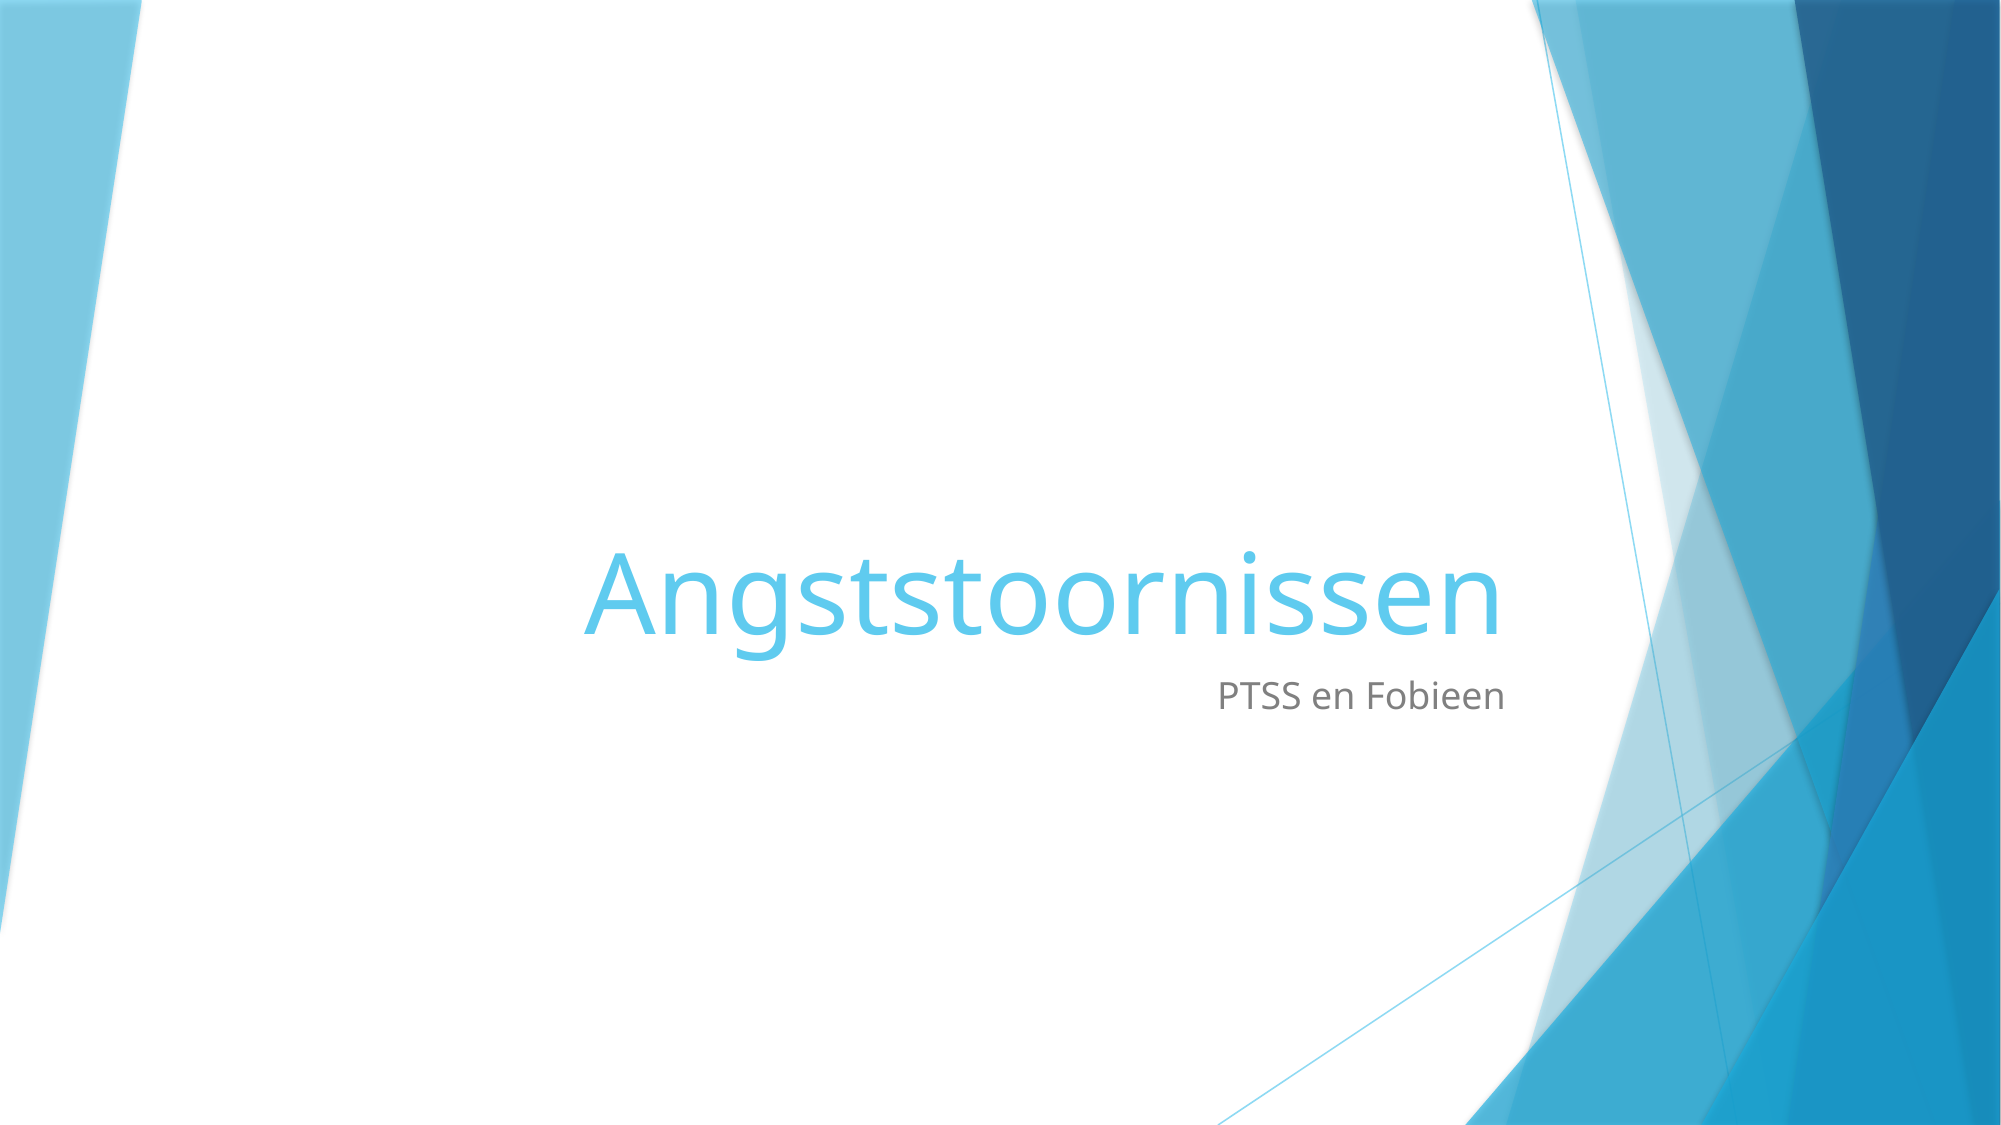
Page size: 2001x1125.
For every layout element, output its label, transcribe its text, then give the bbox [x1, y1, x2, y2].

title Angststoornissen [247, 394, 1522, 664]
subtitle PTSS en Fobieen [247, 664, 1522, 845]
